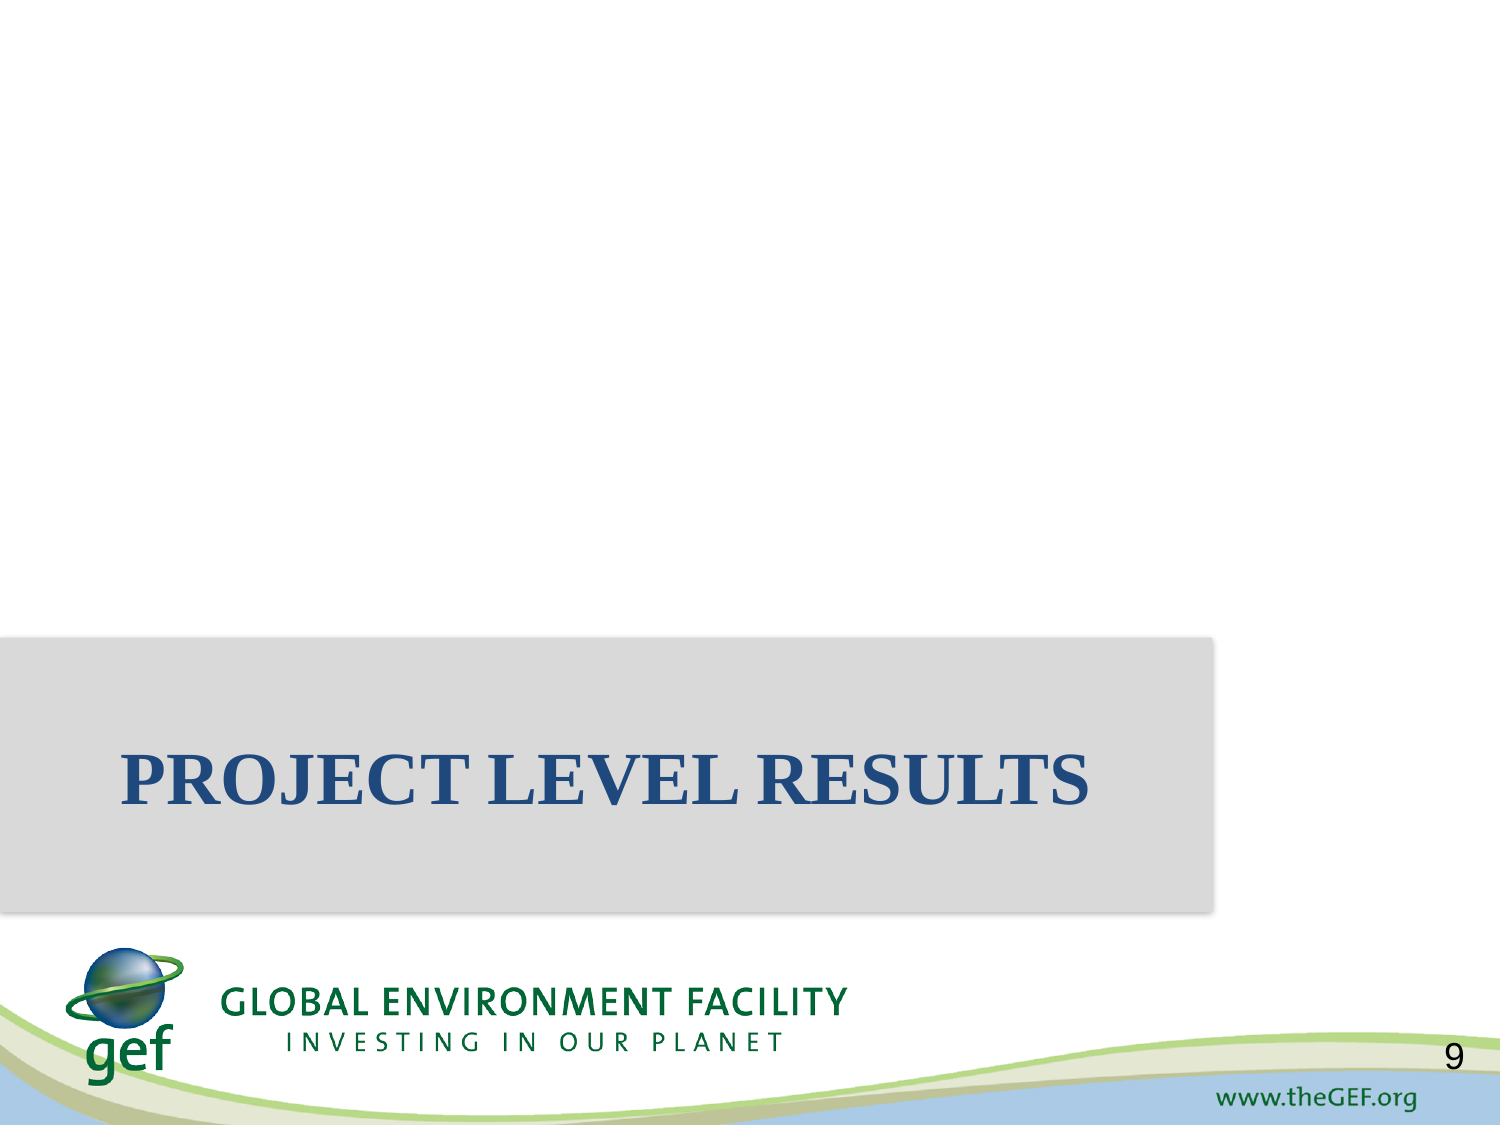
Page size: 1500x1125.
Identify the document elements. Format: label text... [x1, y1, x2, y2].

slide_number 9 [1417, 1012, 1500, 1095]
picture [0, 920, 1500, 1125]
text_box Project Level Results [0, 637, 1213, 913]
